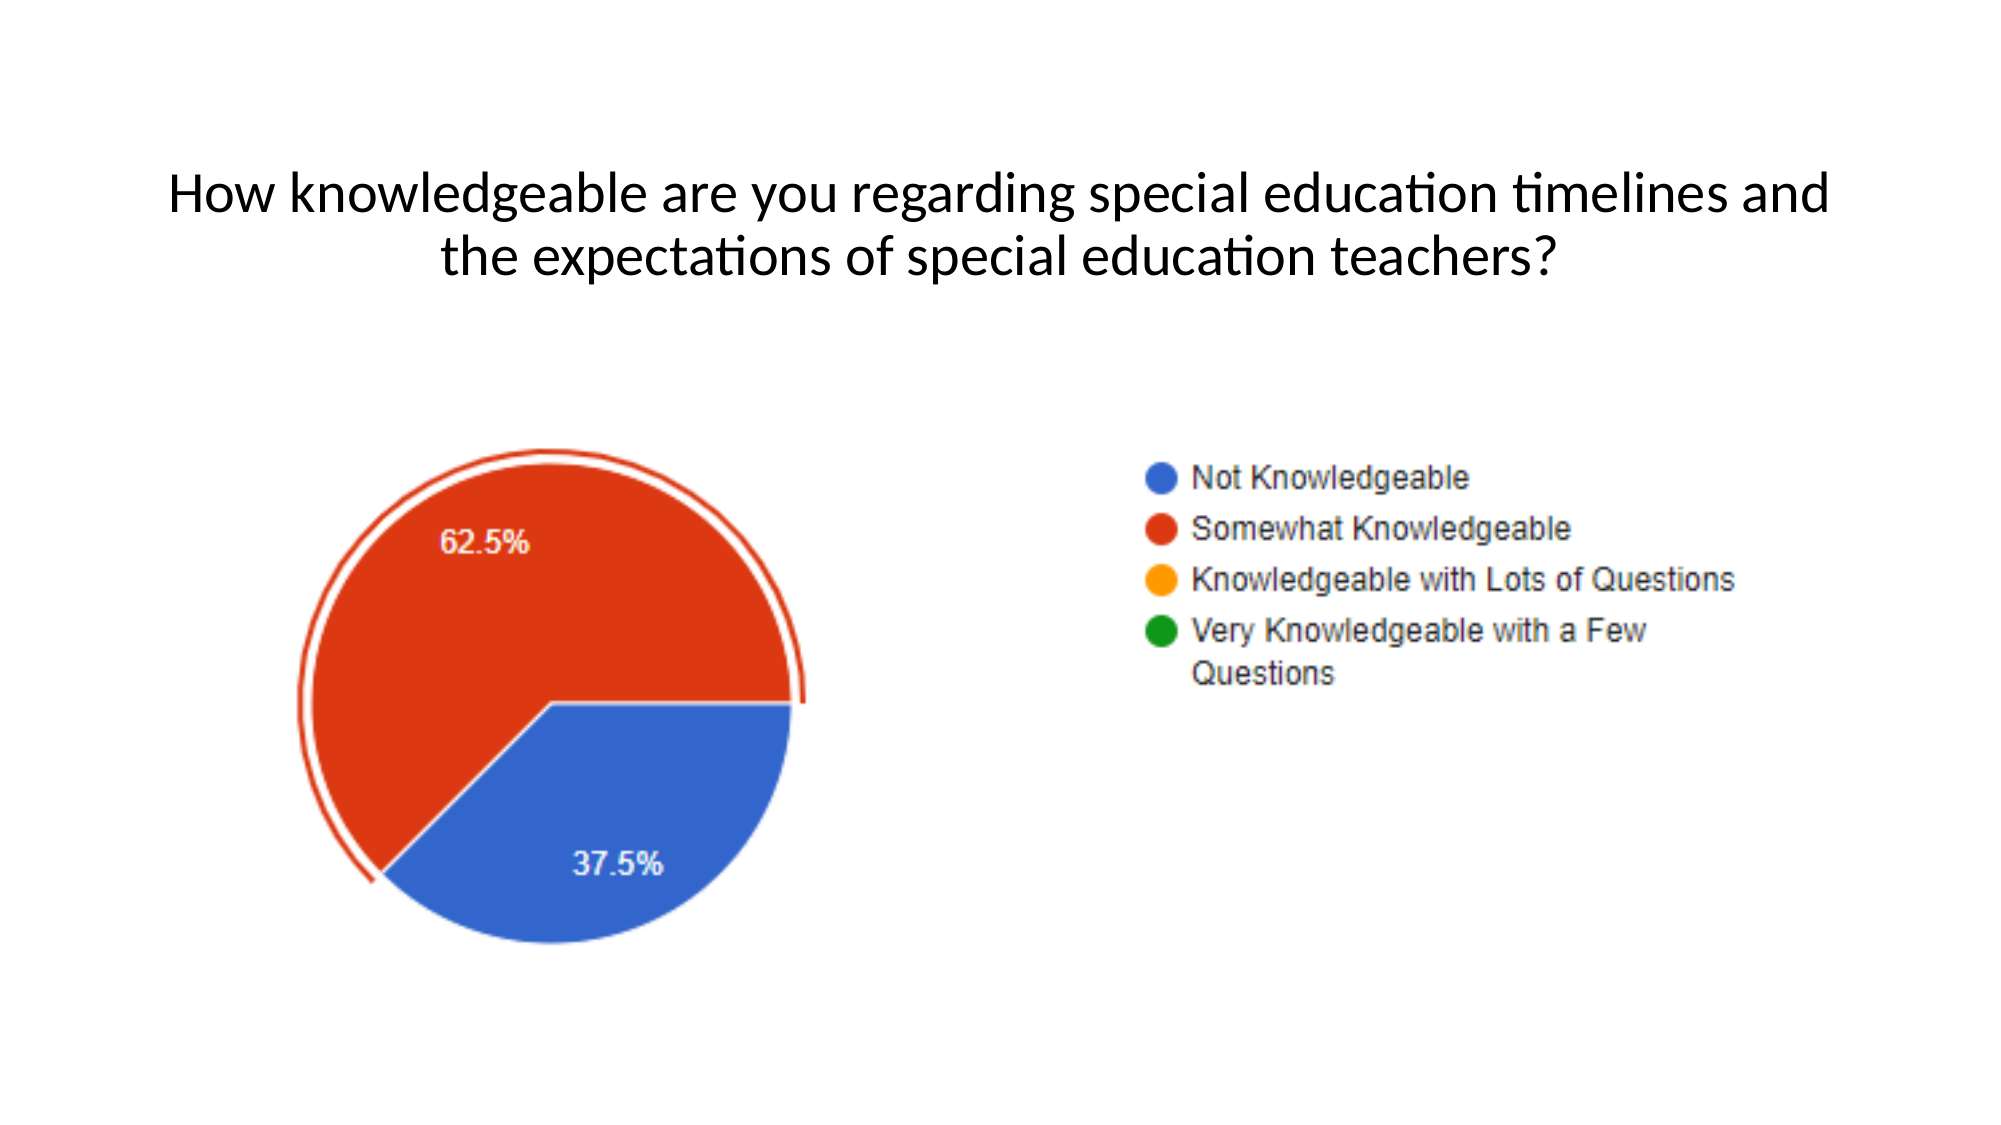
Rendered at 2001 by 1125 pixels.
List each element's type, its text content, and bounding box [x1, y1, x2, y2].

picture [207, 313, 1818, 975]
list How knowledgeable are you regarding special education timelines and the expectations of special education teachers? [137, 154, 1863, 1014]
